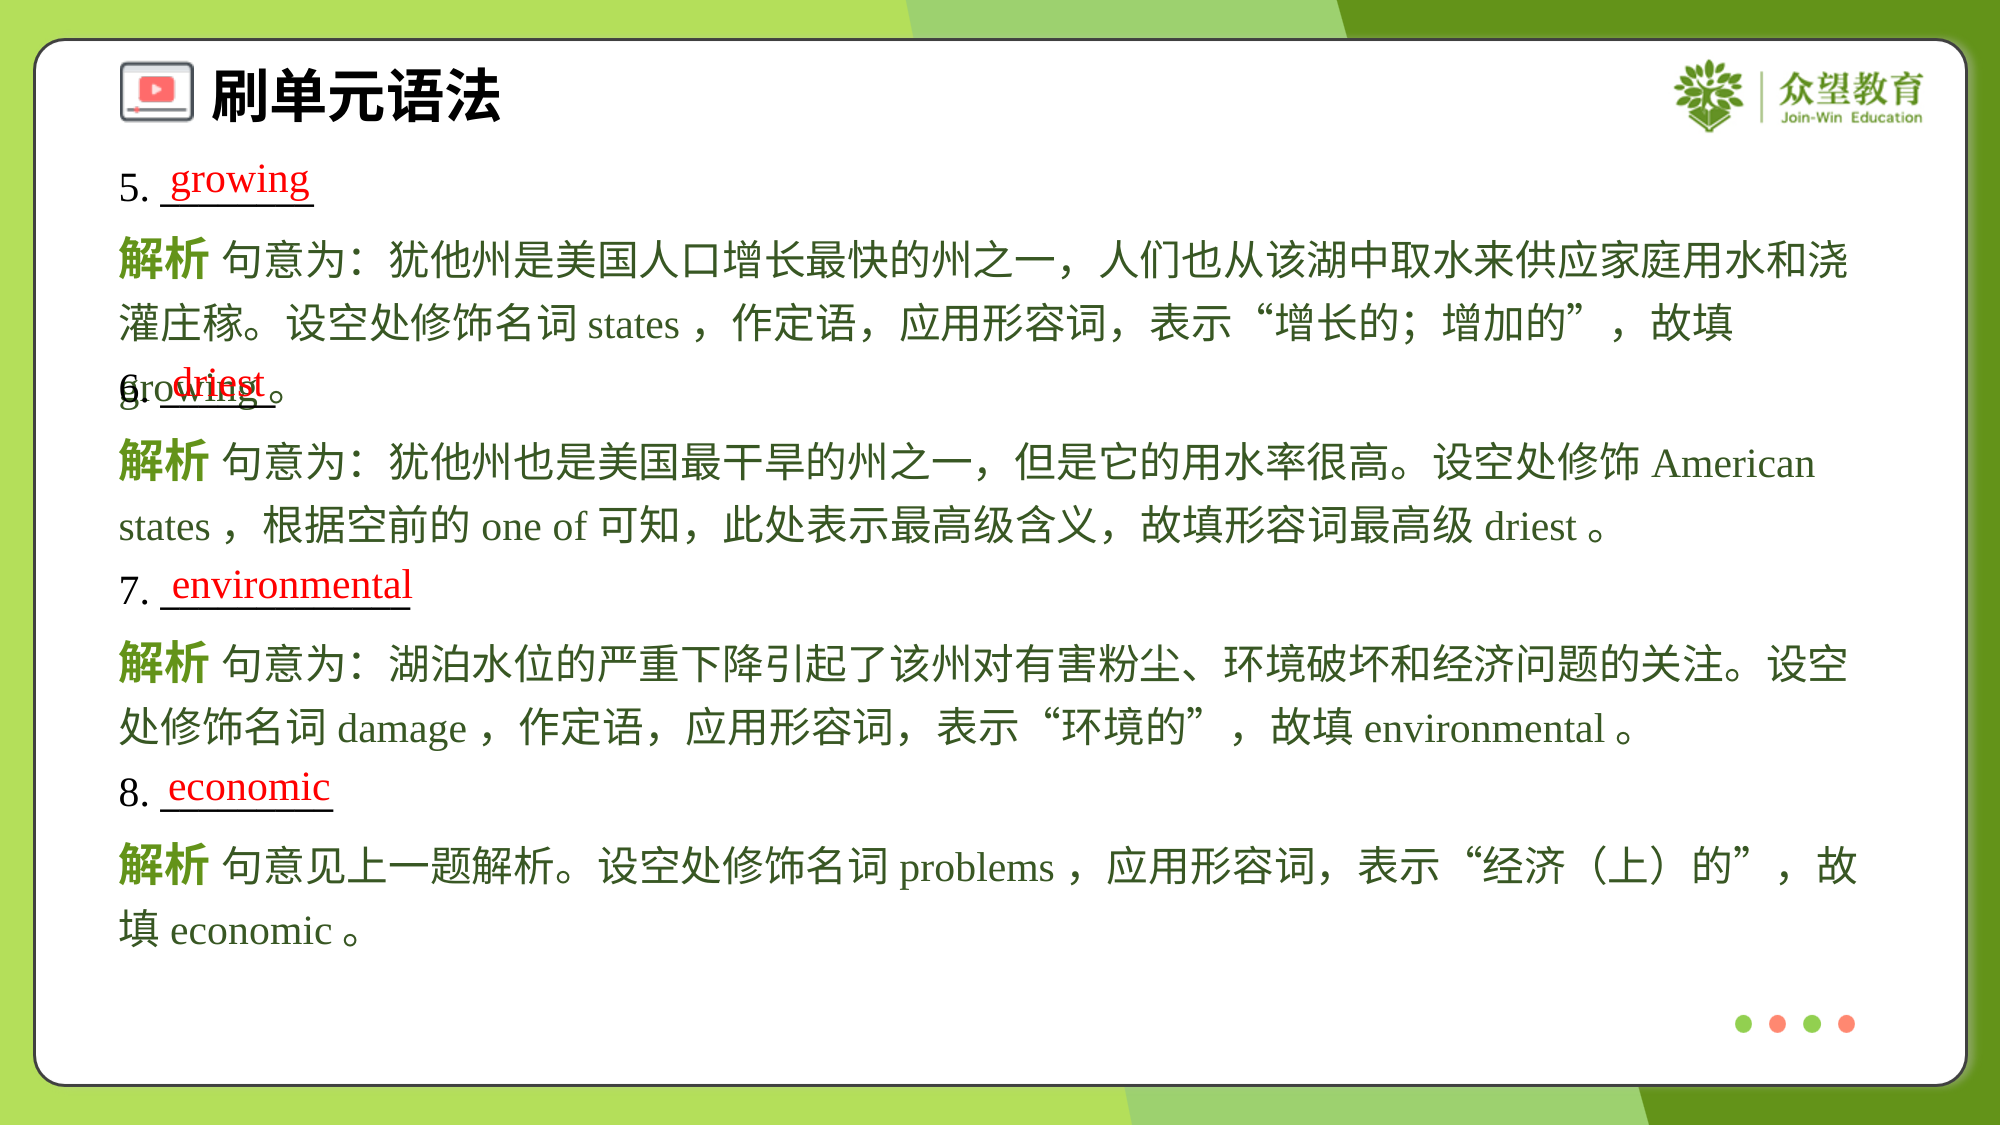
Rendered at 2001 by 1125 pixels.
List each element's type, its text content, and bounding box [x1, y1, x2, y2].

text_box economic [163, 746, 335, 804]
text_box 6. ______ [118, 348, 1883, 406]
text_box driest [167, 342, 270, 400]
text_box 解析 句意为：湖泊水位的严重下降引起了该州对有害粉尘、环境破坏和经济问题的关注。设空处修饰名词damage，作定语，应用形容词，表示“环境的”，故填environmental。 [118, 619, 1883, 747]
picture [0, 0, 2000, 1125]
text_box 解析 句意为：犹他州也是美国最干旱的州之一，但是它的用水率很高。设空处修饰American states，根据空前的one of可知，此处表示最高级含义，故填形容词最高级driest。 [118, 417, 1883, 544]
text_box growing [165, 138, 314, 197]
text_box 8. _________ [118, 752, 1883, 810]
text_box 5. ________ [118, 146, 1883, 204]
text_box environmental [167, 544, 418, 602]
text_box 解析 句意见上一题解析。设空处修饰名词problems，应用形容词，表示“经济（上）的”，故填economic。 [118, 822, 1883, 949]
text_box 7. _____________ [118, 550, 1883, 608]
text_box 解析 句意为：犹他州是美国人口增长最快的州之一，人们也从该湖中取水来供应家庭用水和浇灌庄稼。设空处修饰名词states，作定语，应用形容词，表示“增长的；增加的”，故填growing。 [118, 215, 1883, 343]
